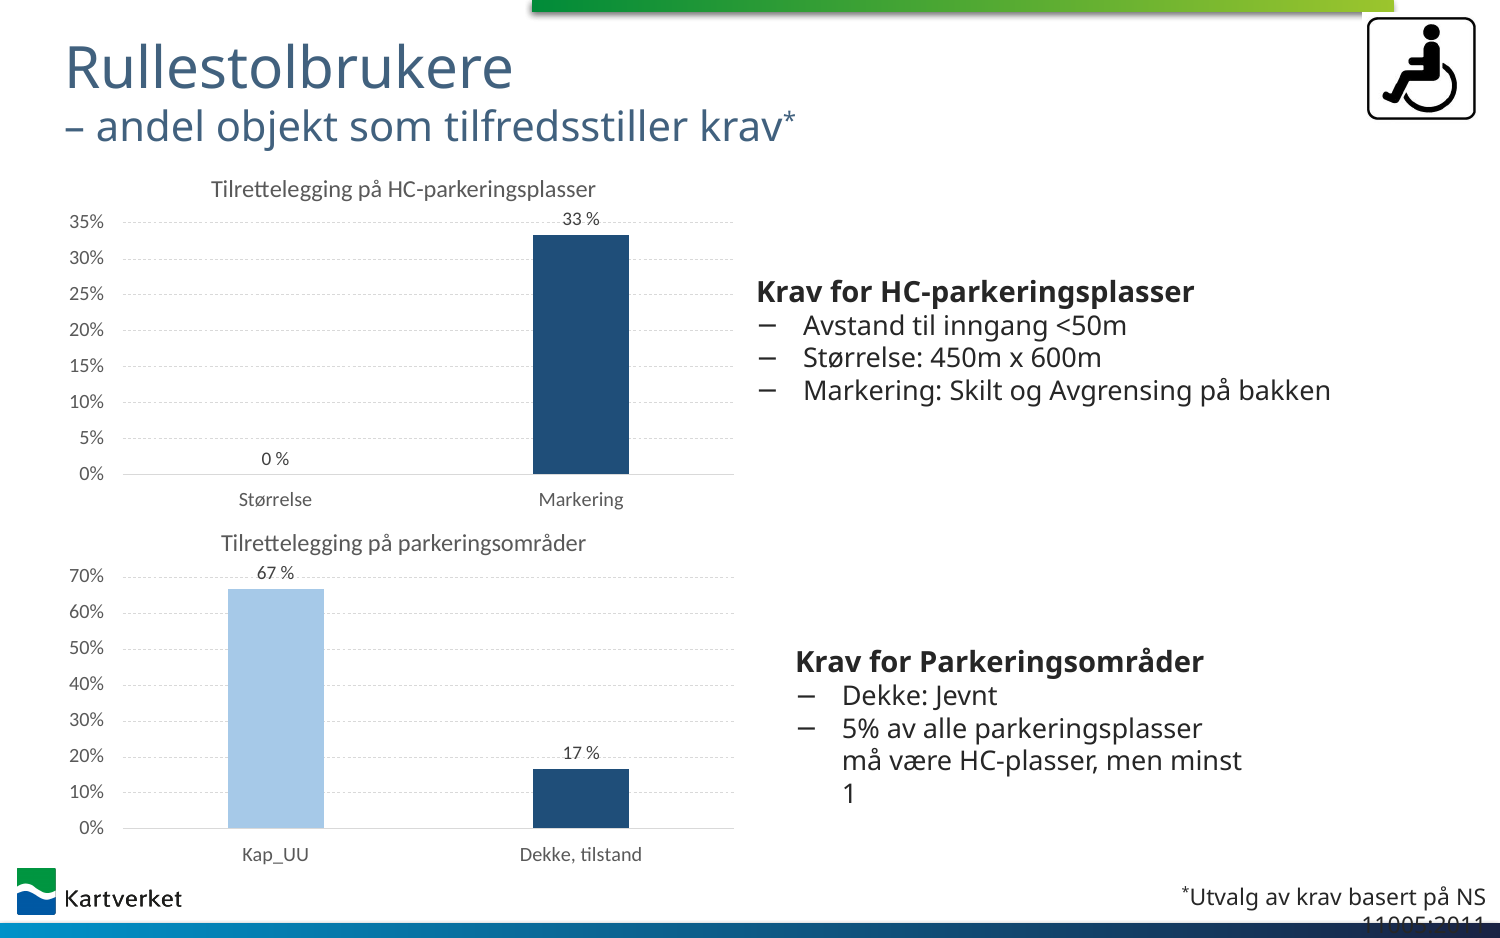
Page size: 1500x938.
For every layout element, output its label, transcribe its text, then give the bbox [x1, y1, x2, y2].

text_box *Utvalg av krav basert på NS 11005:2011 [1068, 873, 1500, 938]
text_box Rullestolbrukere – andel objekt som tilfredsstiller krav* [49, 25, 1431, 158]
picture [62, 166, 746, 519]
picture [1362, 12, 1481, 126]
picture [62, 520, 746, 874]
text_box Krav for HC-parkeringsplasser Avstand til inngang <50m Størrelse: 450m x 600m Markering: Skilt og Avgrensing på bakken [750, 265, 1346, 413]
text_box Krav for Parkeringsområder Dekke: Jevnt 5% av alle parkeringsplasser må være HC-plasser, men minst 1 [780, 636, 1261, 816]
